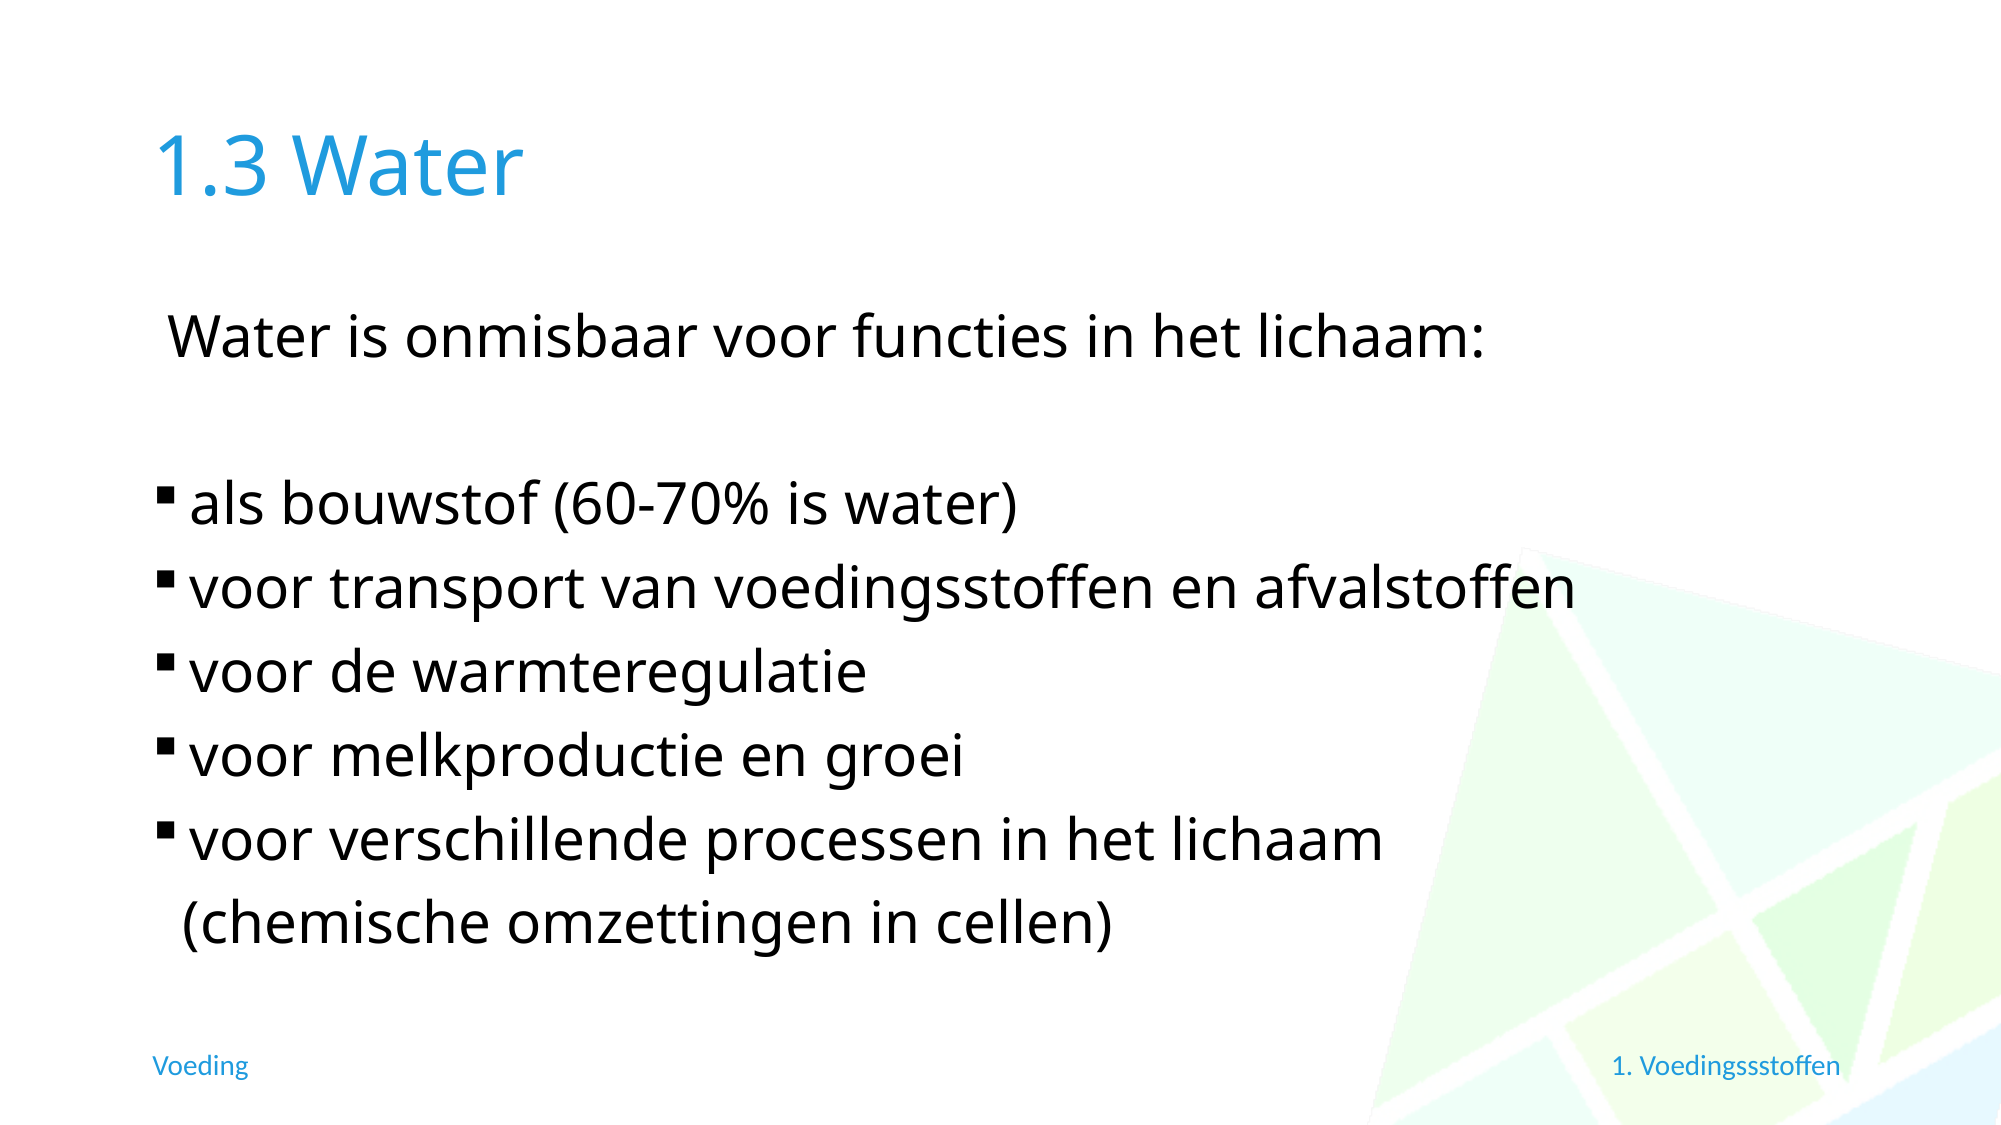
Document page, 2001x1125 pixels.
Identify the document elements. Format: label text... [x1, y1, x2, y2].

title 1.3 Water [137, 59, 1863, 278]
list 1. Voedingssstoffen [1412, 1042, 1863, 1103]
list Water is onmisbaar voor functies in het lichaam: als bouwstof (60-70% is water) voor transport van voedingsstoffen en afvalstoffen voor de warmteregulatie voor melkproductie en groei voor verschillende processen in het lichaam (chemische omzettingen in cellen) [137, 299, 1863, 1014]
list Voeding [137, 1042, 588, 1103]
